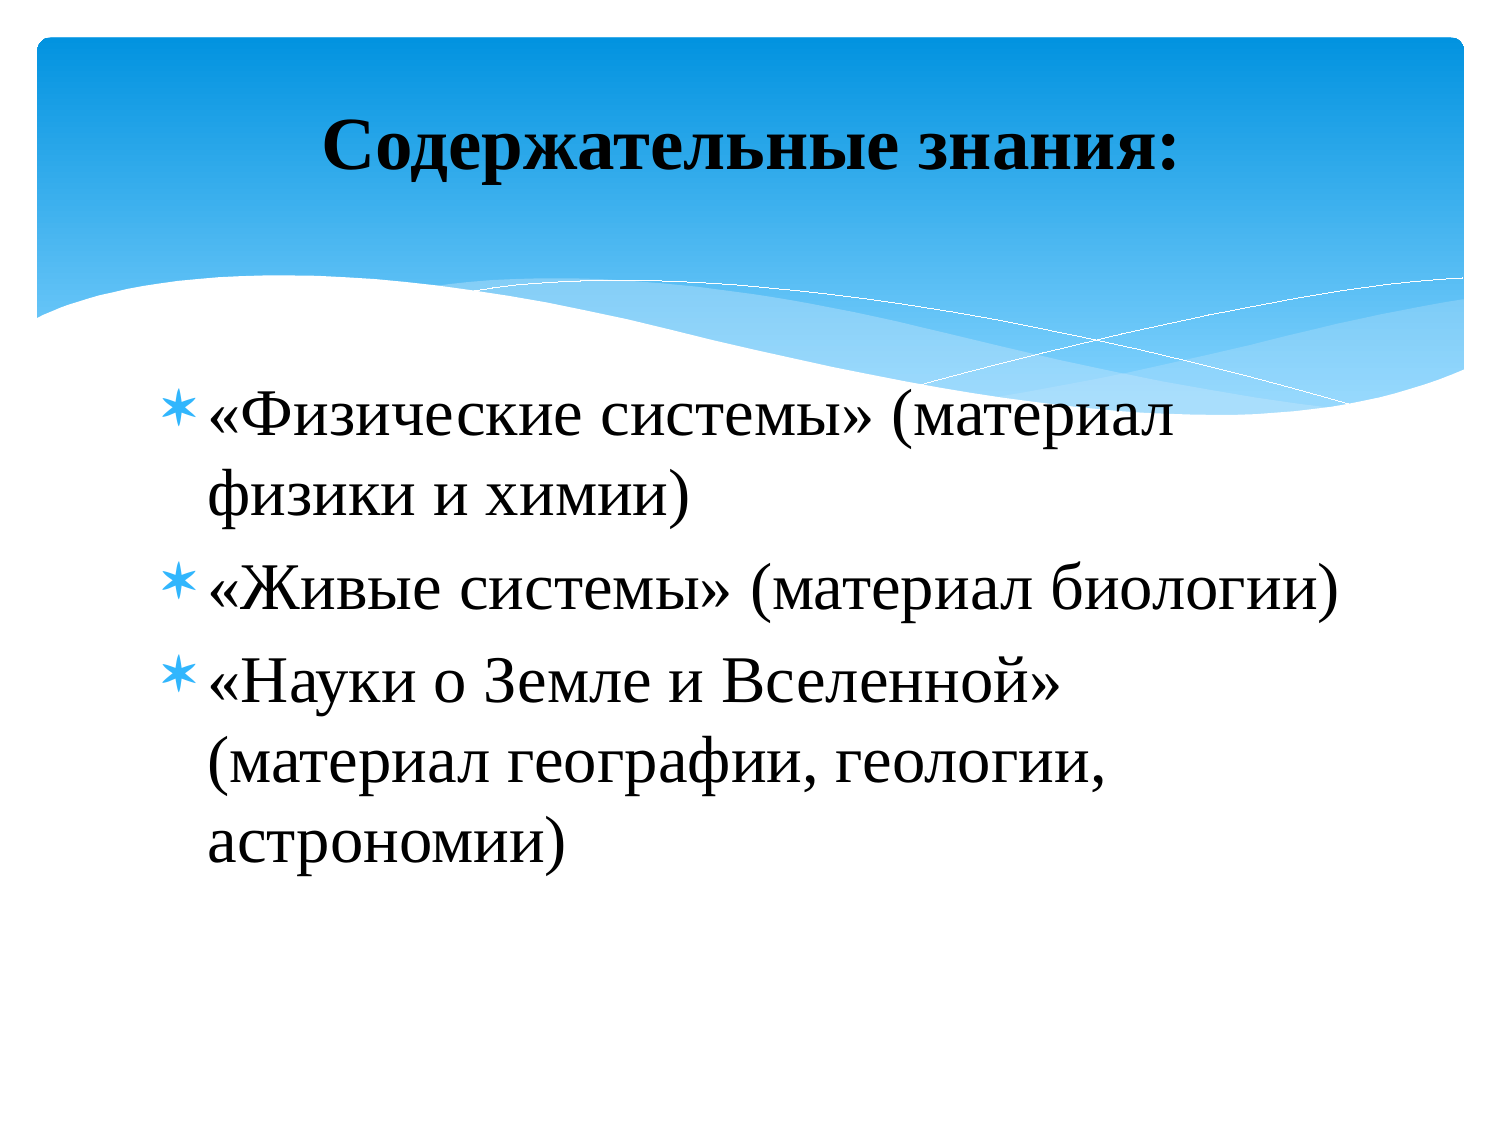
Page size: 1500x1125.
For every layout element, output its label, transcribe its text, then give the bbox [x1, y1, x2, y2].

title Содержательные знания: [76, 78, 1427, 291]
list «Физические системы» (материал физики и химии) «Живые системы» (материал биологии) «Науки о Земле и Вселенной» (материал географии, геологии, астрономии) [147, 361, 1363, 928]
